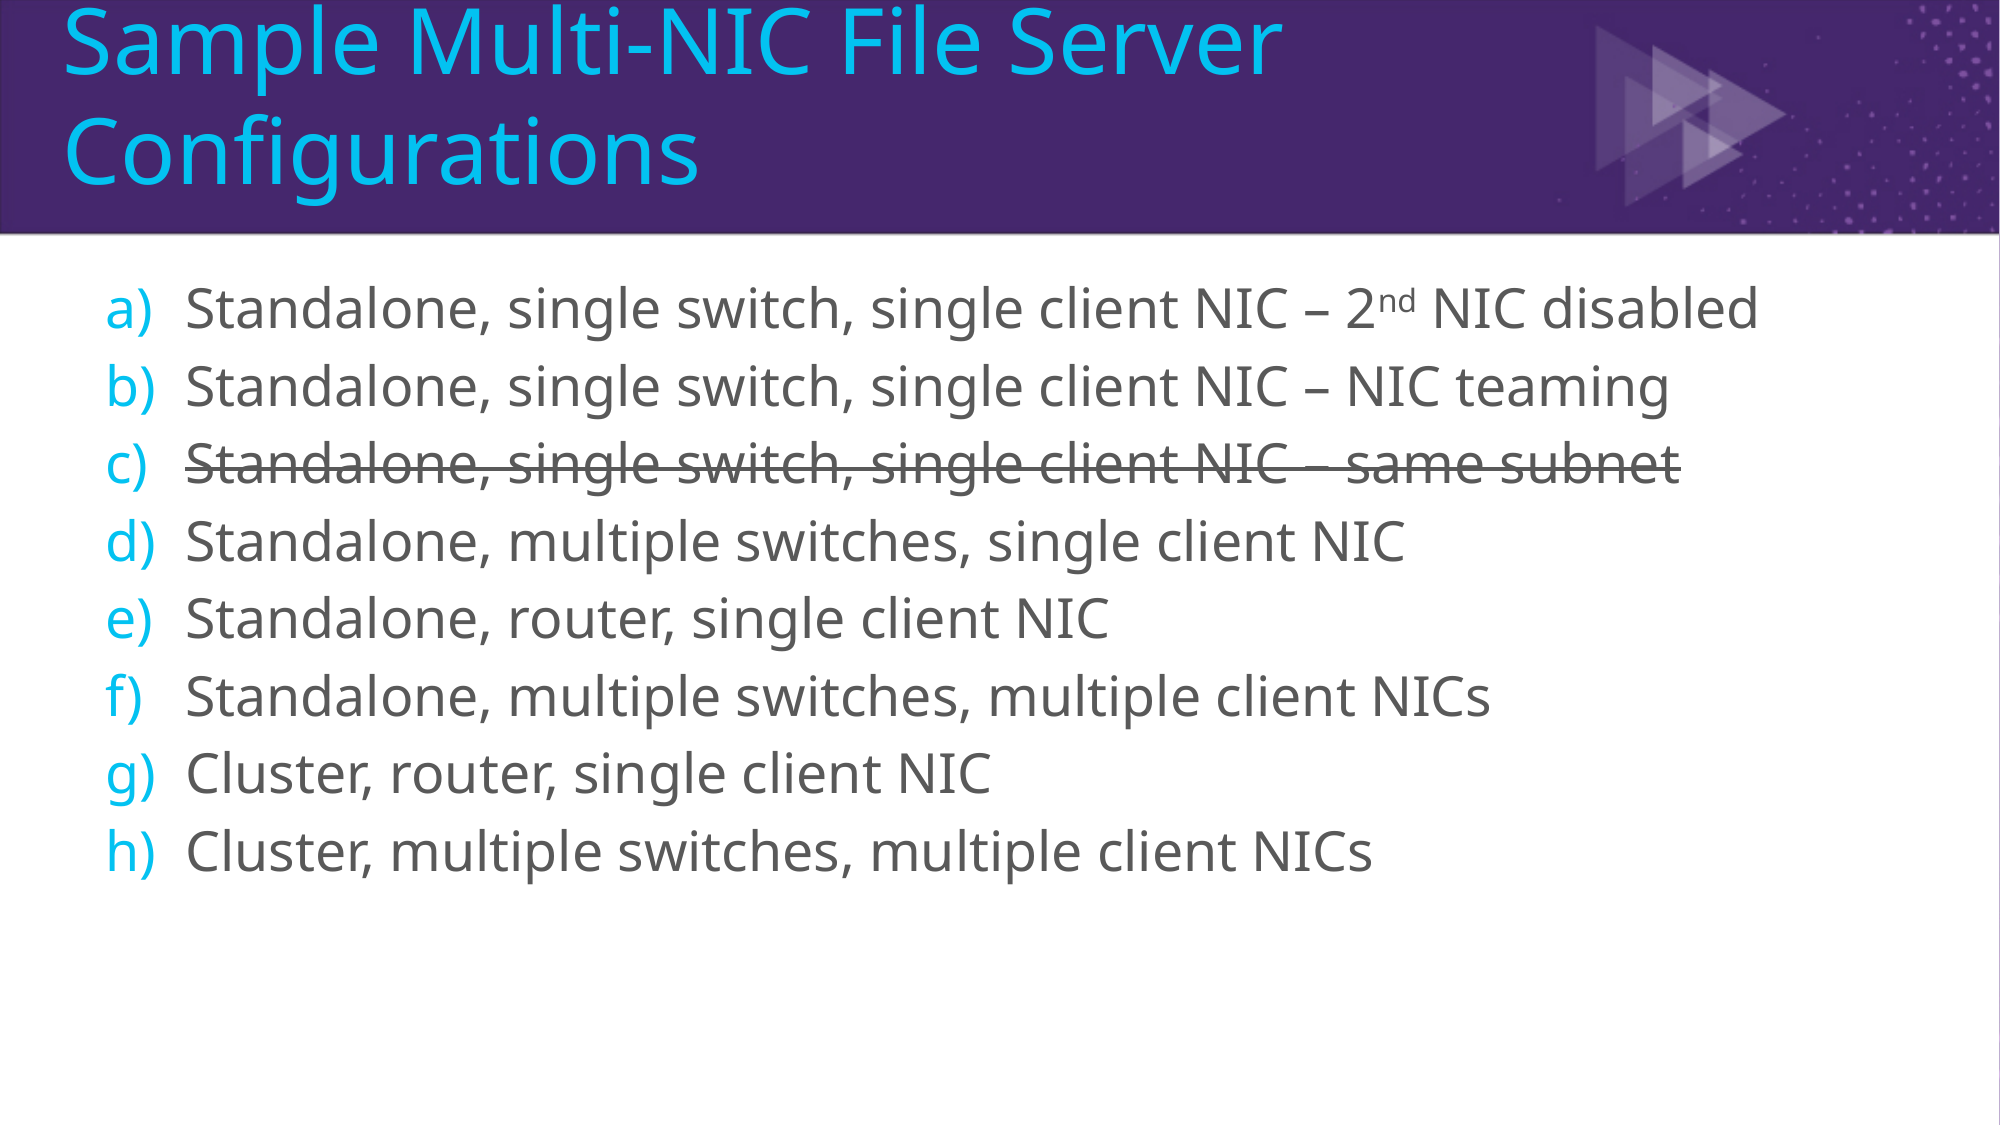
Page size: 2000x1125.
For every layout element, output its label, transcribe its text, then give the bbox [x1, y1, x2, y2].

list Standalone, single switch, single client NIC – 2nd NIC disabled Standalone, single switch, single client NIC – NIC teaming Standalone, single switch, single client NIC – same subnet Standalone, multiple switches, single client NIC Standalone, router, single client NIC Standalone, multiple switches, multiple client NICs Cluster, router, single client NIC Cluster, multiple switches, multiple client NICs [85, 263, 1979, 894]
picture [0, 0, 2000, 1125]
title Sample Multi-NIC File Server Configurations [42, 47, 1959, 139]
